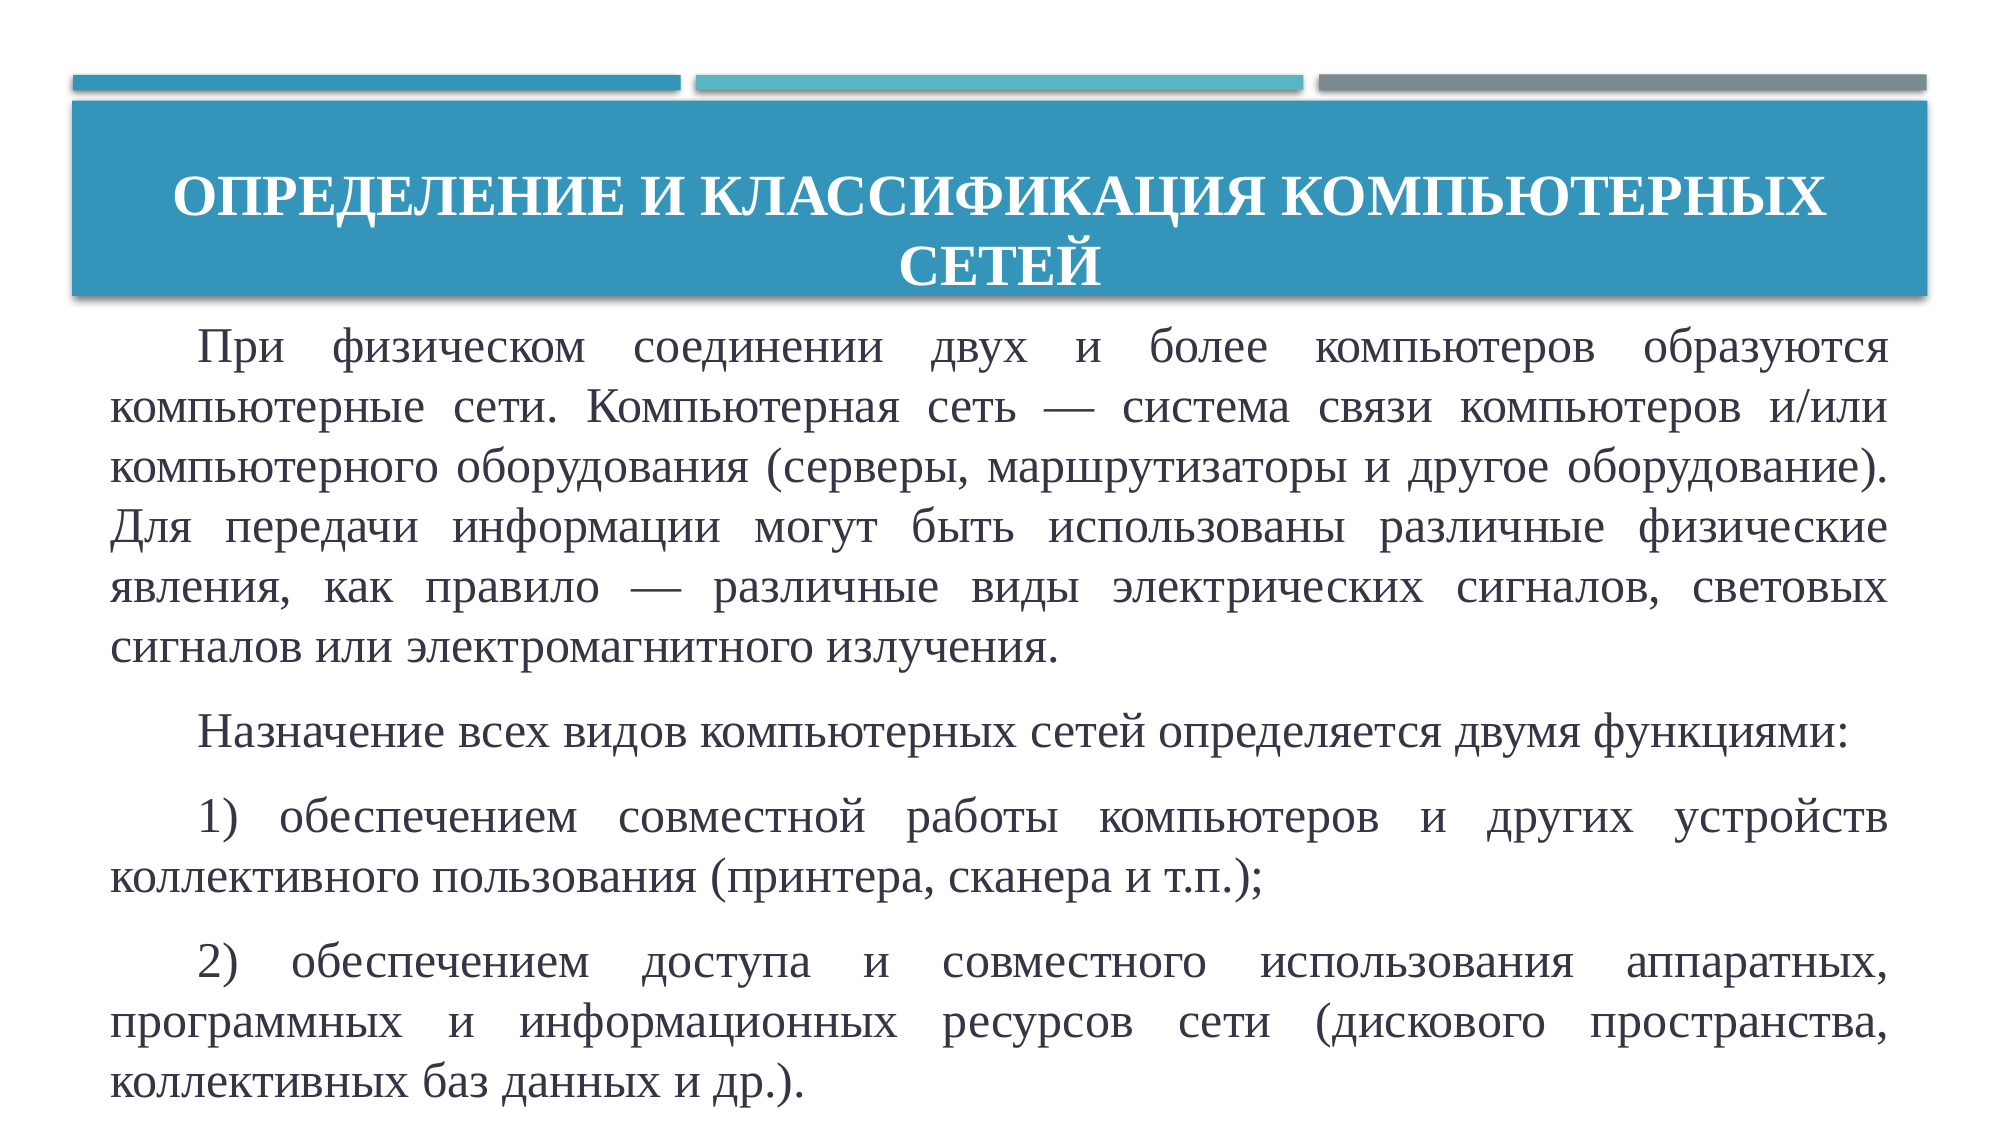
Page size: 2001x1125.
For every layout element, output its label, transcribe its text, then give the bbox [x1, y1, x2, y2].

title Определение и классификация компьютерных сетей [95, 112, 1905, 305]
list При физическом соединении двух и более компьютеров образуются компьютерные сети. Компьютерная сеть — система связи компьютеров и/или компьютерного оборудования (серверы, маршрутизаторы и другое оборудование). Для передачи информации могут быть использованы различные физические явления, как правило — различные виды электрических сигналов, световых сигналов или электромагнитного излучения. Назначение всех видов компьютерных сетей определяется двумя функциями: 1) обеспечением совместной работы компьютеров и других устройств коллективного пользования (принтера, сканера и т.п.); 2) обеспечением доступа и совместного использования аппаратных, программных и информационных ресурсов сети (дискового пространства, коллективных баз данных и др.). [95, 437, 1905, 1042]
